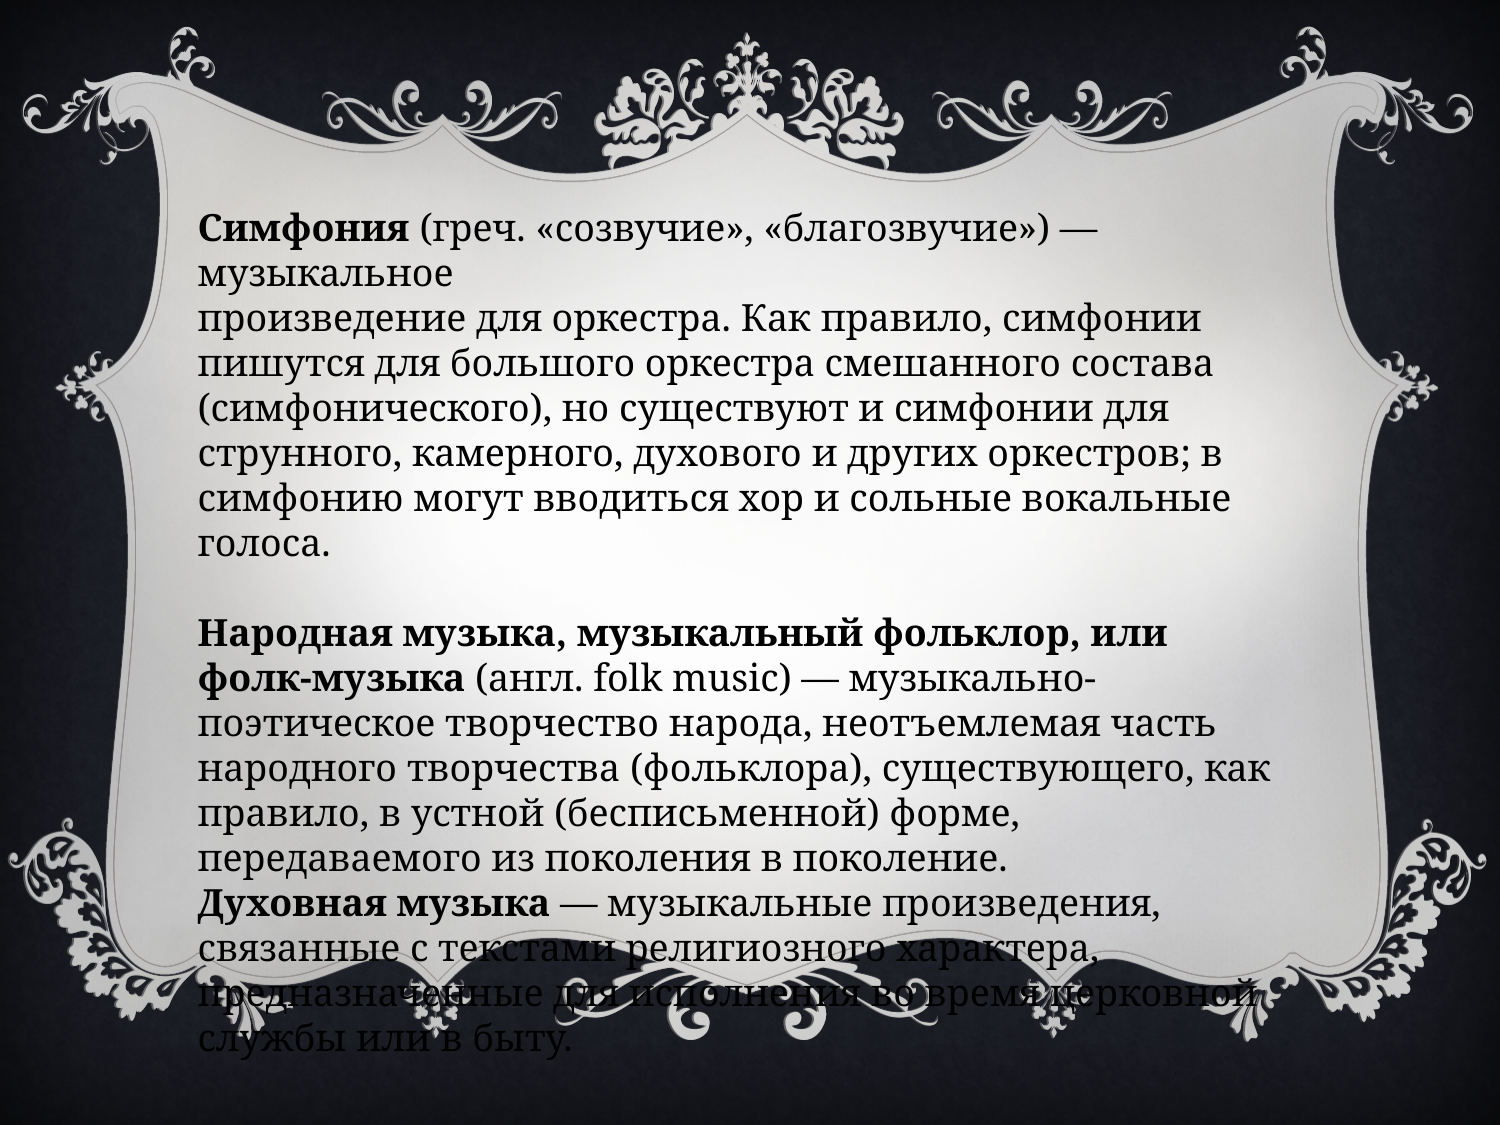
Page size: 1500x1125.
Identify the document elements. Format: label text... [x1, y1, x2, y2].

text_box Симфония (греч. «созвучие», «благозвучие») — музыкальное произведение для оркестра. Как правило, симфонии пишутся для большого оркестра смешанного состава (симфонического), но существуют и симфонии для струнного, камерного, духового и других оркестров; в симфонию могут вводиться хор и сольные вокальные голоса. Народная музыка, музыкальный фольклор, или фолк-музыка (англ. folk music) — музыкально-поэтическое творчество народа, неотъемлемая часть народного творчества (фольклора), существующего, как правило, в устной (бесписьменной) форме, передаваемого из поколения в поколение. Духовная музыка — музыкальные произведения, связанные с текстами религиозного характера, предназначенные для исполнения во время церковной службы или в быту. [182, 196, 1294, 1111]
picture [0, 0, 1500, 1125]
